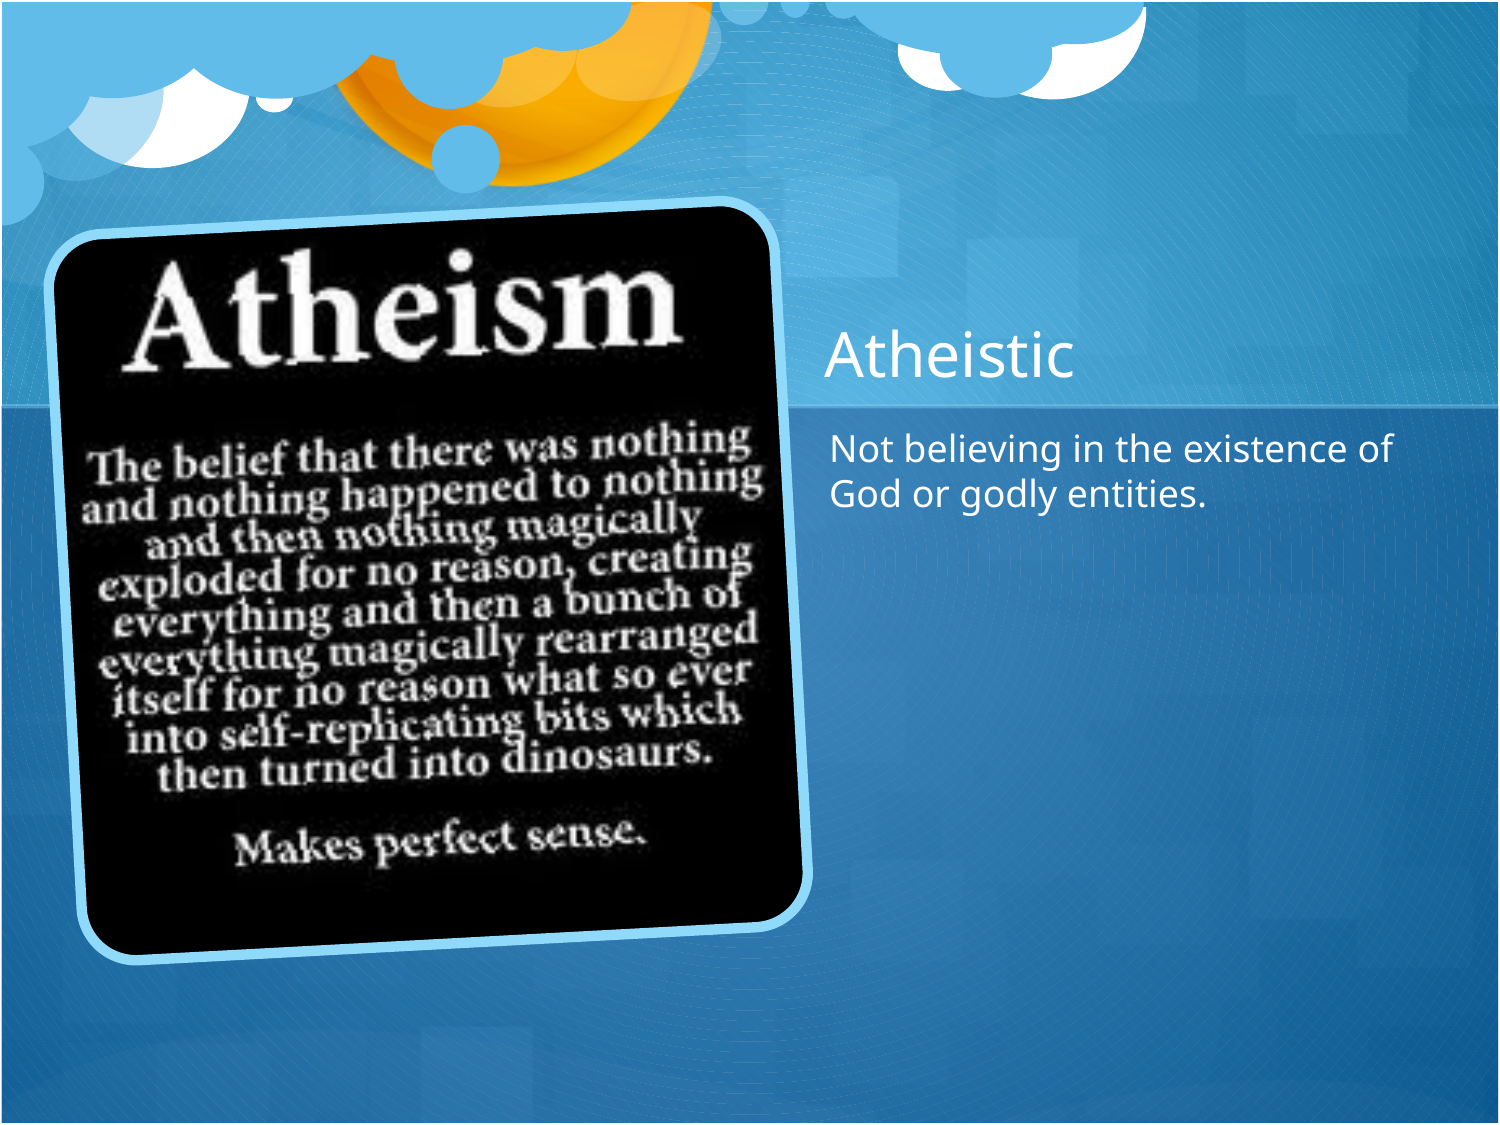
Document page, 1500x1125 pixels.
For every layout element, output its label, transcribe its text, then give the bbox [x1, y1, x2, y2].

list Not believing in the existence of God or godly entities. [814, 417, 1463, 1025]
picture [2, 2, 1498, 1123]
title Atheistic [809, 162, 1458, 398]
